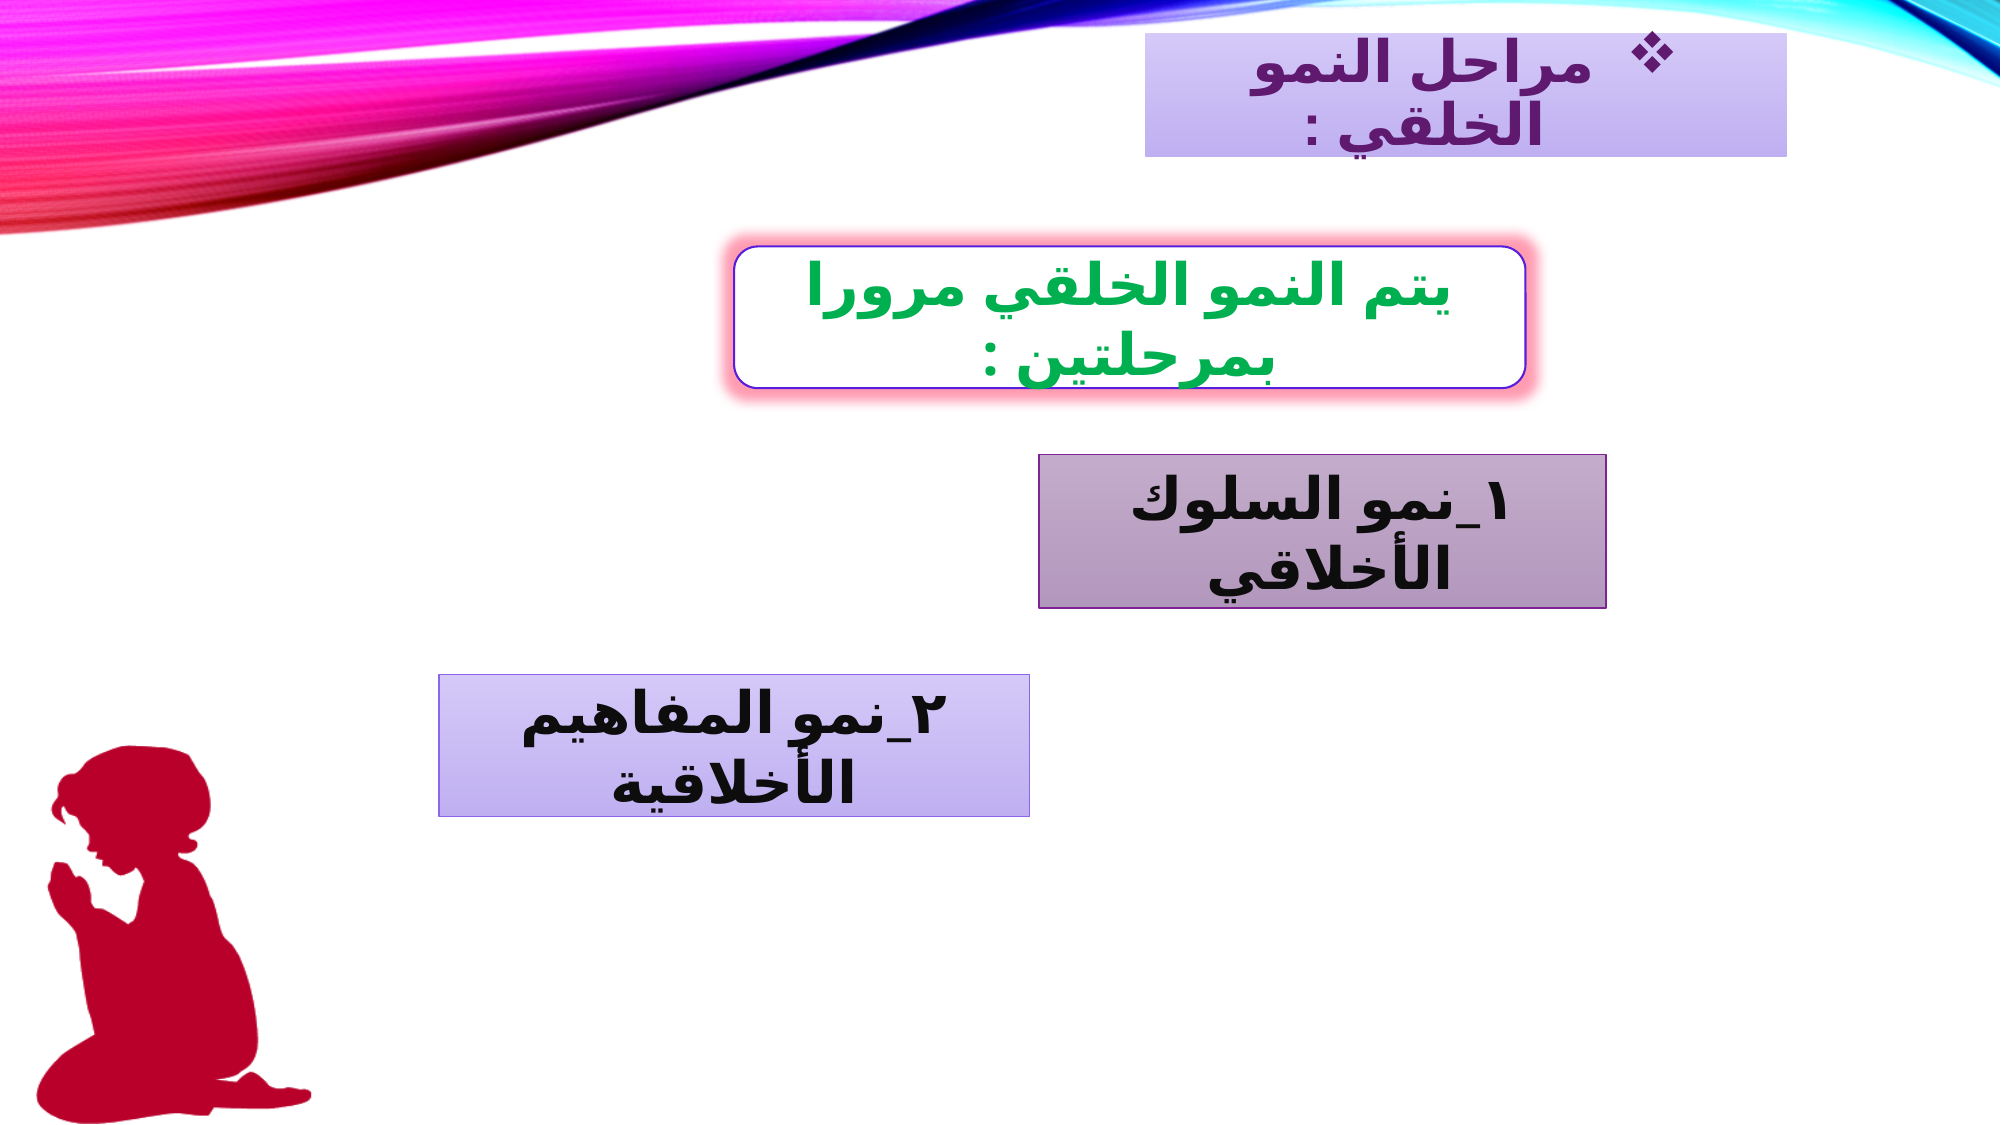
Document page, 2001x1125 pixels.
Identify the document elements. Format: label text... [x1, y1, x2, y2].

picture [1910, 0, 2000, 45]
text_box يتم النمو الخلقي مرورا بمرحلتين : [733, 245, 1527, 390]
text_box مراحل النمو الخلقي : [1144, 33, 1787, 157]
text_box ١_نمو السلوك الأخلاقي [1038, 454, 1607, 609]
picture [0, 0, 2000, 237]
picture [1890, 0, 2000, 75]
text_box ٢_نمو المفاهيم الأخلاقية [438, 674, 1030, 817]
picture [36, 745, 314, 1125]
